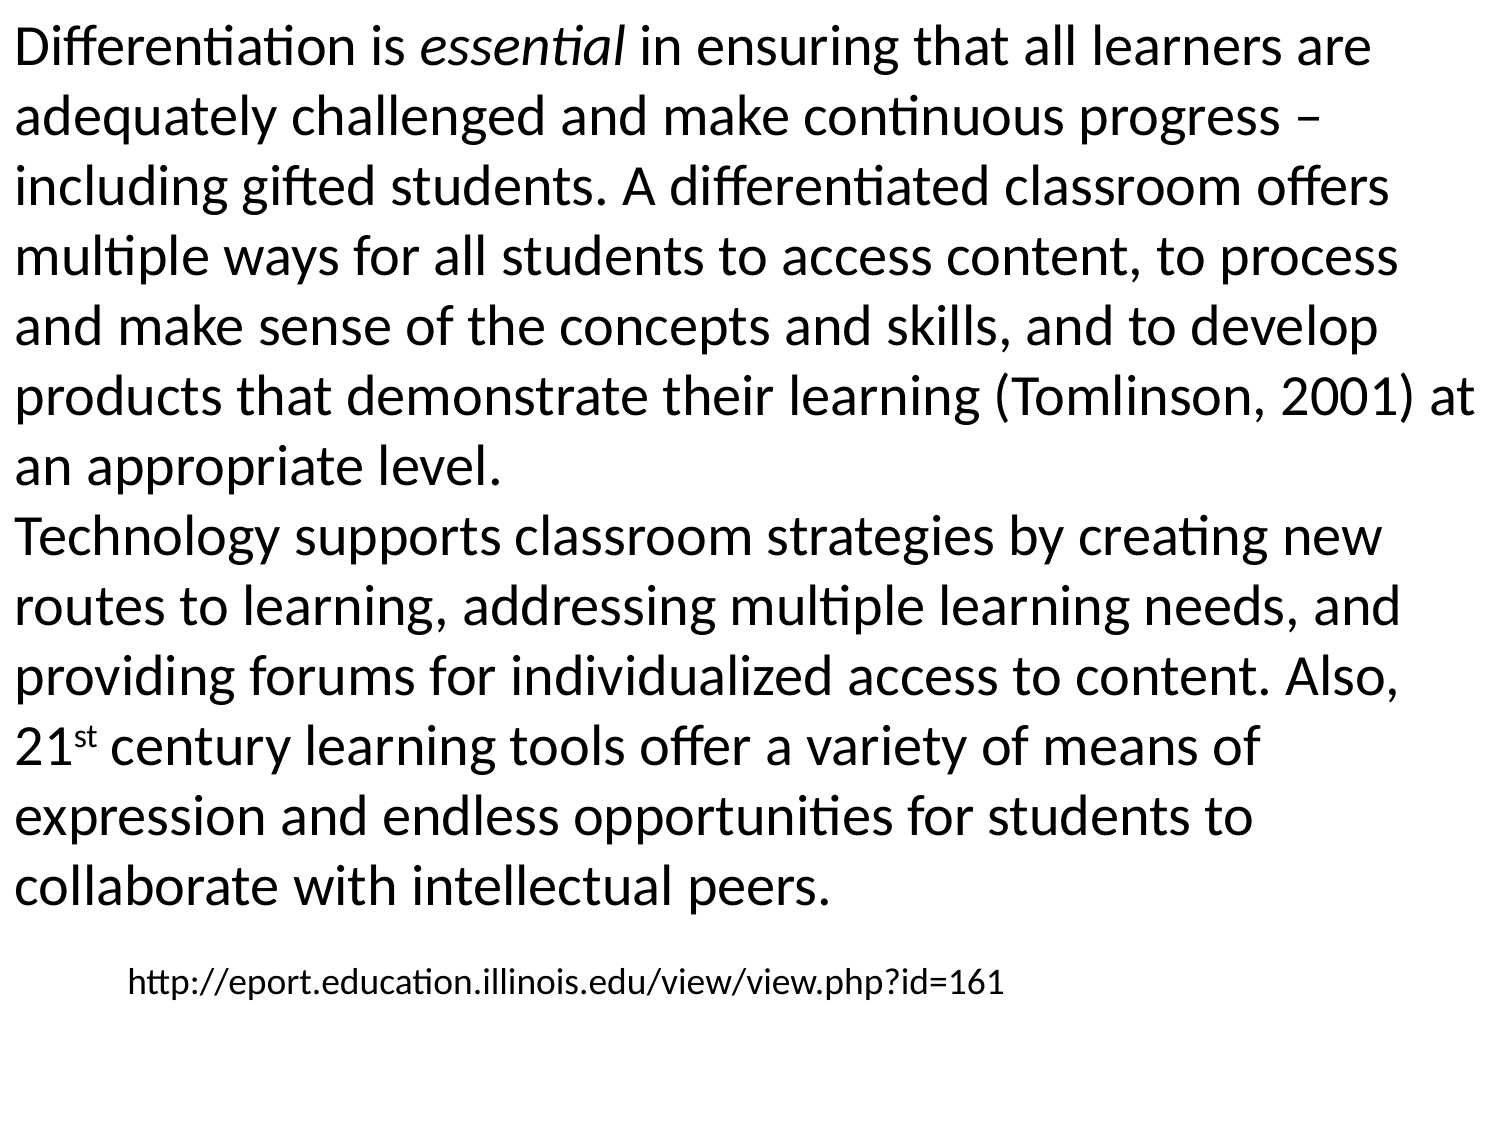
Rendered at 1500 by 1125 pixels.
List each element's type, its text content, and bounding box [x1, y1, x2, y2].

text_box http://eport.education.illinois.edu/view/view.php?id=161 [112, 949, 1025, 1010]
text_box Differentiation is essential in ensuring that all learners are adequately challenged and make continuous progress – including gifted students. A differentiated classroom offers multiple ways for all students to access content, to process and make sense of the concepts and skills, and to develop products that demonstrate their learning (Tomlinson, 2001) at an appropriate level. Technology supports classroom strategies by creating new routes to learning, addressing multiple learning needs, and providing forums for individualized access to content. Also, 21st century learning tools offer a variety of means of expression and endless opportunities for students to collaborate with intellectual peers. [0, 0, 1500, 995]
